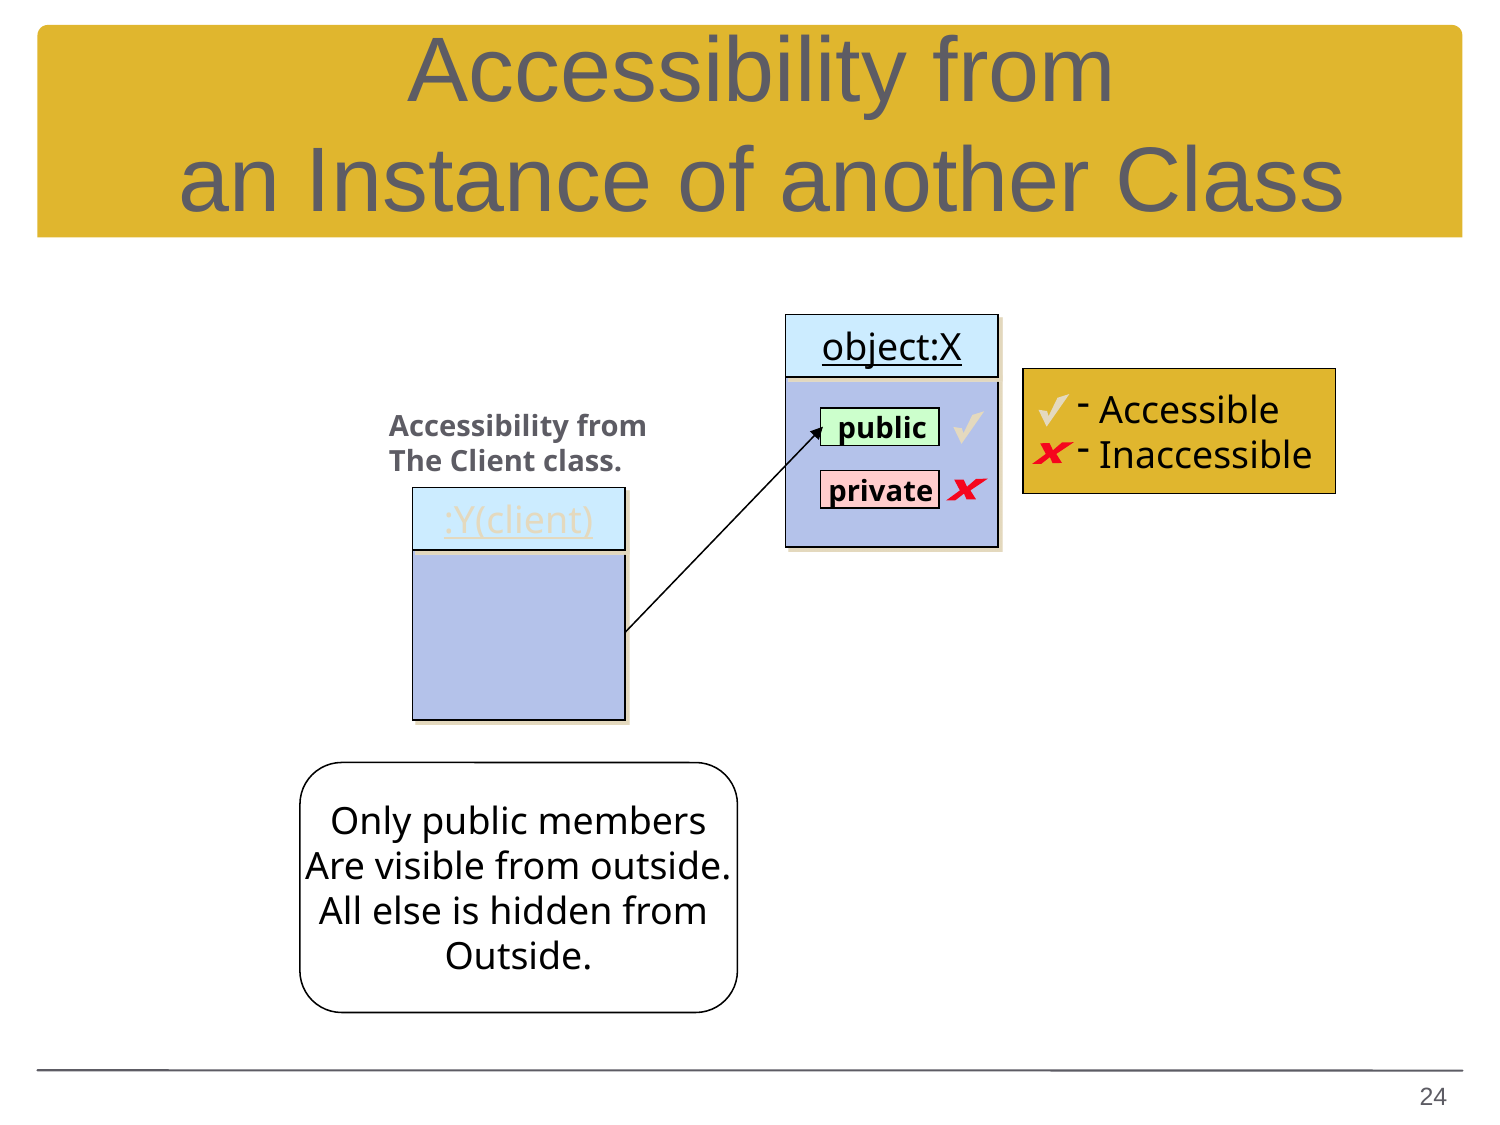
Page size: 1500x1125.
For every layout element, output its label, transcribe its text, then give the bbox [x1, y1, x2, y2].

text_box Only public members Are visible from outside. All else is hidden from Outside. [299, 762, 738, 1013]
text_box Accessibility from an Instance of another Class [75, 112, 1450, 238]
slide_number 24 [1112, 1069, 1463, 1123]
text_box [624, 426, 824, 633]
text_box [785, 314, 1336, 548]
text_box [373, 399, 664, 721]
